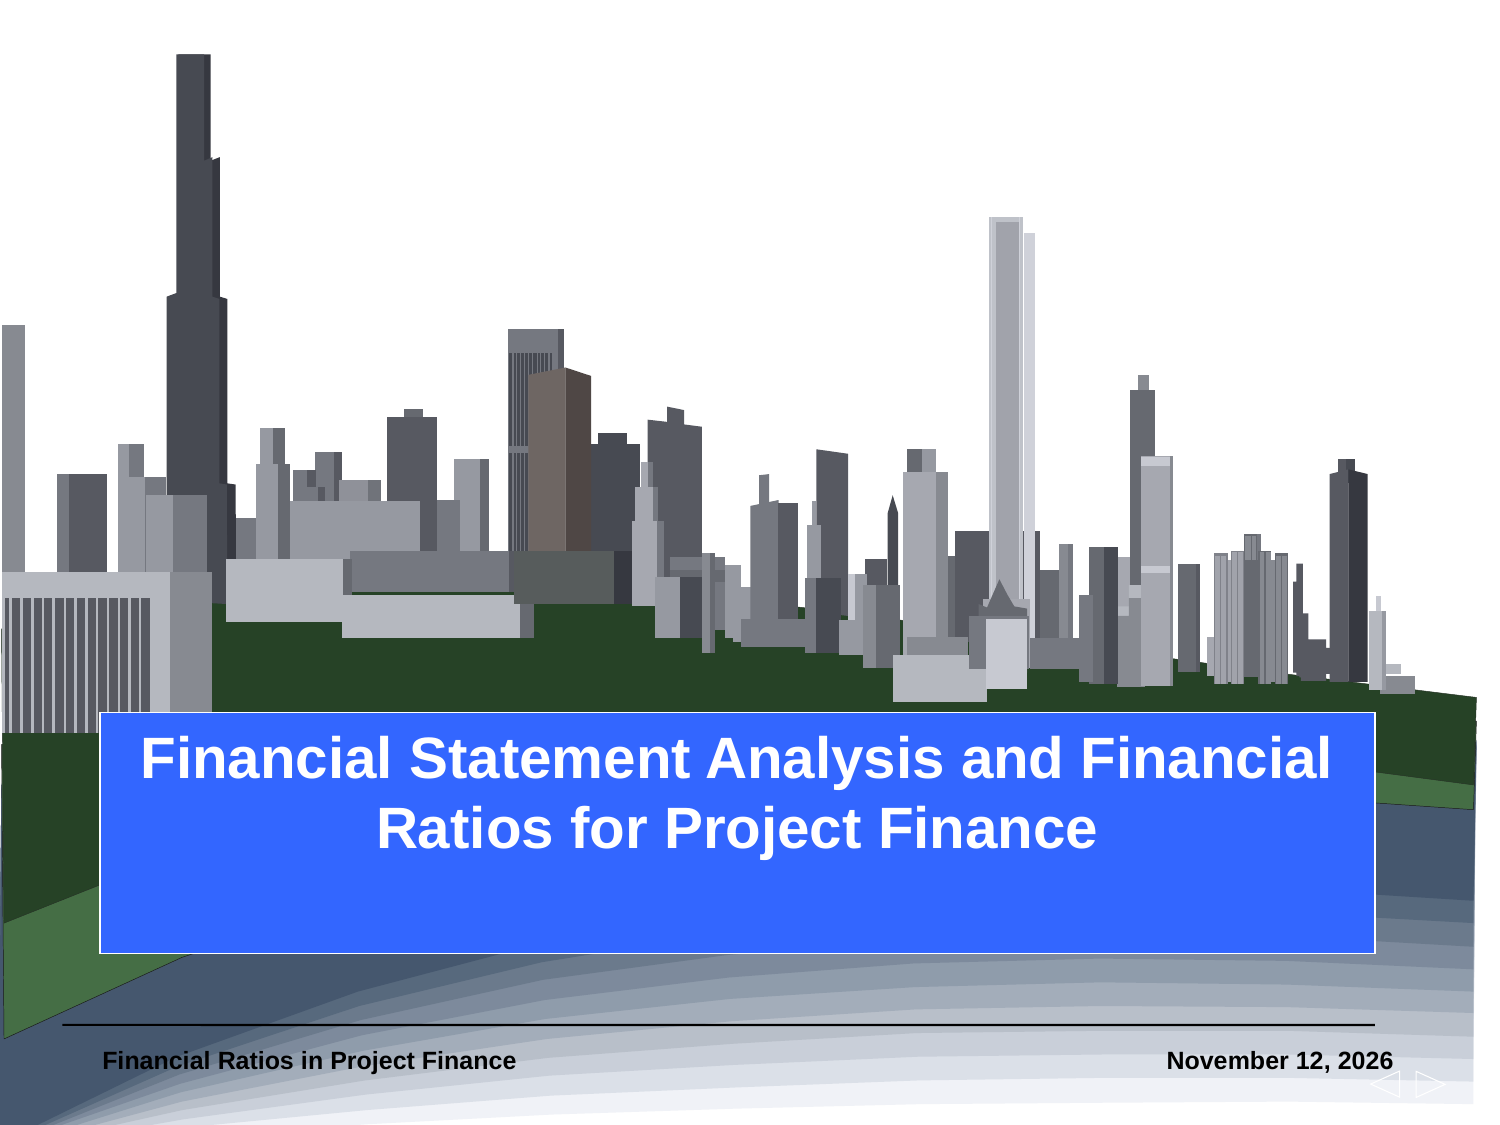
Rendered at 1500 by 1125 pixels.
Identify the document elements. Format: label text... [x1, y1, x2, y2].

title Financial Statement Analysis and Financial Ratios for Project Finance [99, 712, 1376, 954]
